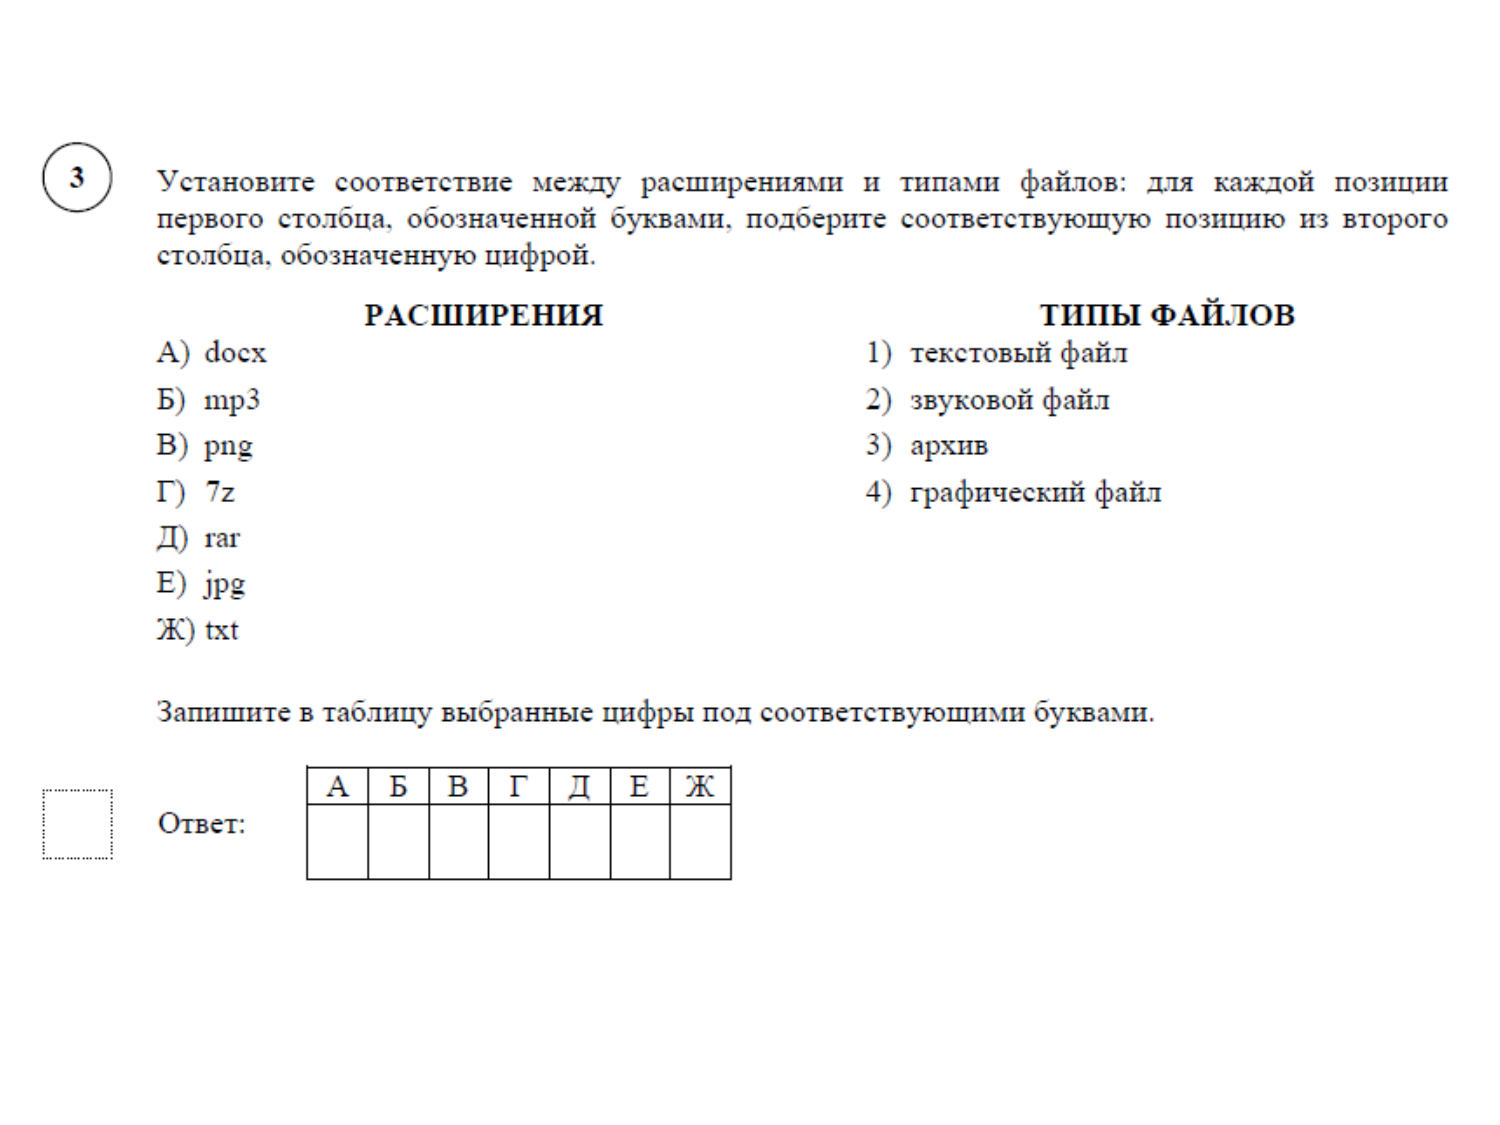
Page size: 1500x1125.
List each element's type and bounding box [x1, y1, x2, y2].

picture [17, 113, 1465, 906]
